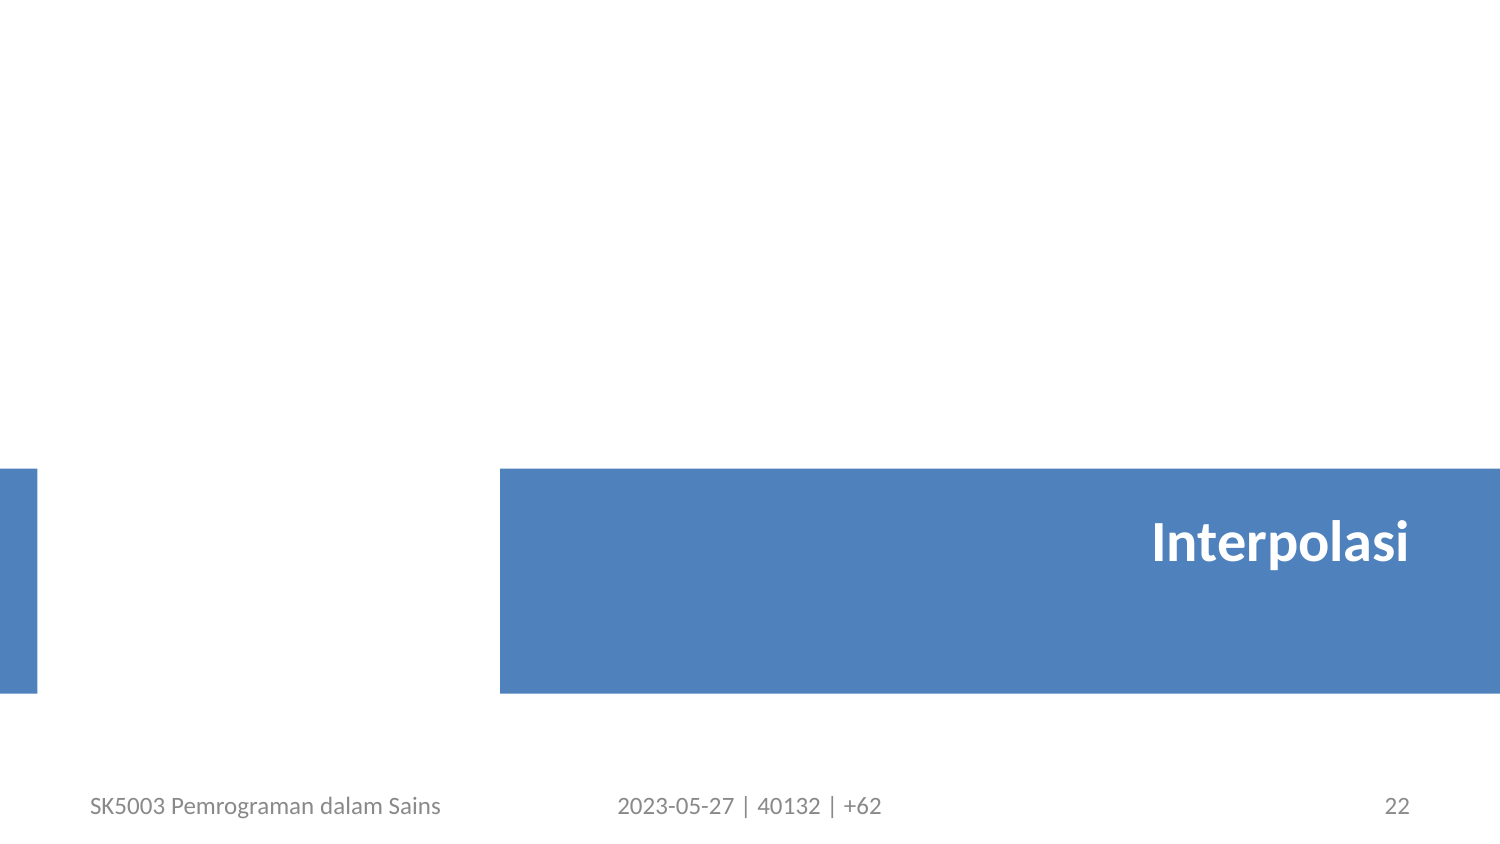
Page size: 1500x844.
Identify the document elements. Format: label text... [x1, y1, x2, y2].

footer 2023-05-27 | 40132 | +62 [512, 782, 988, 827]
text_box Interpolasi [524, 509, 1425, 666]
slide_number 22 [1074, 782, 1425, 827]
slide_number SK5003 Pemrograman dalam Sains [75, 782, 463, 827]
